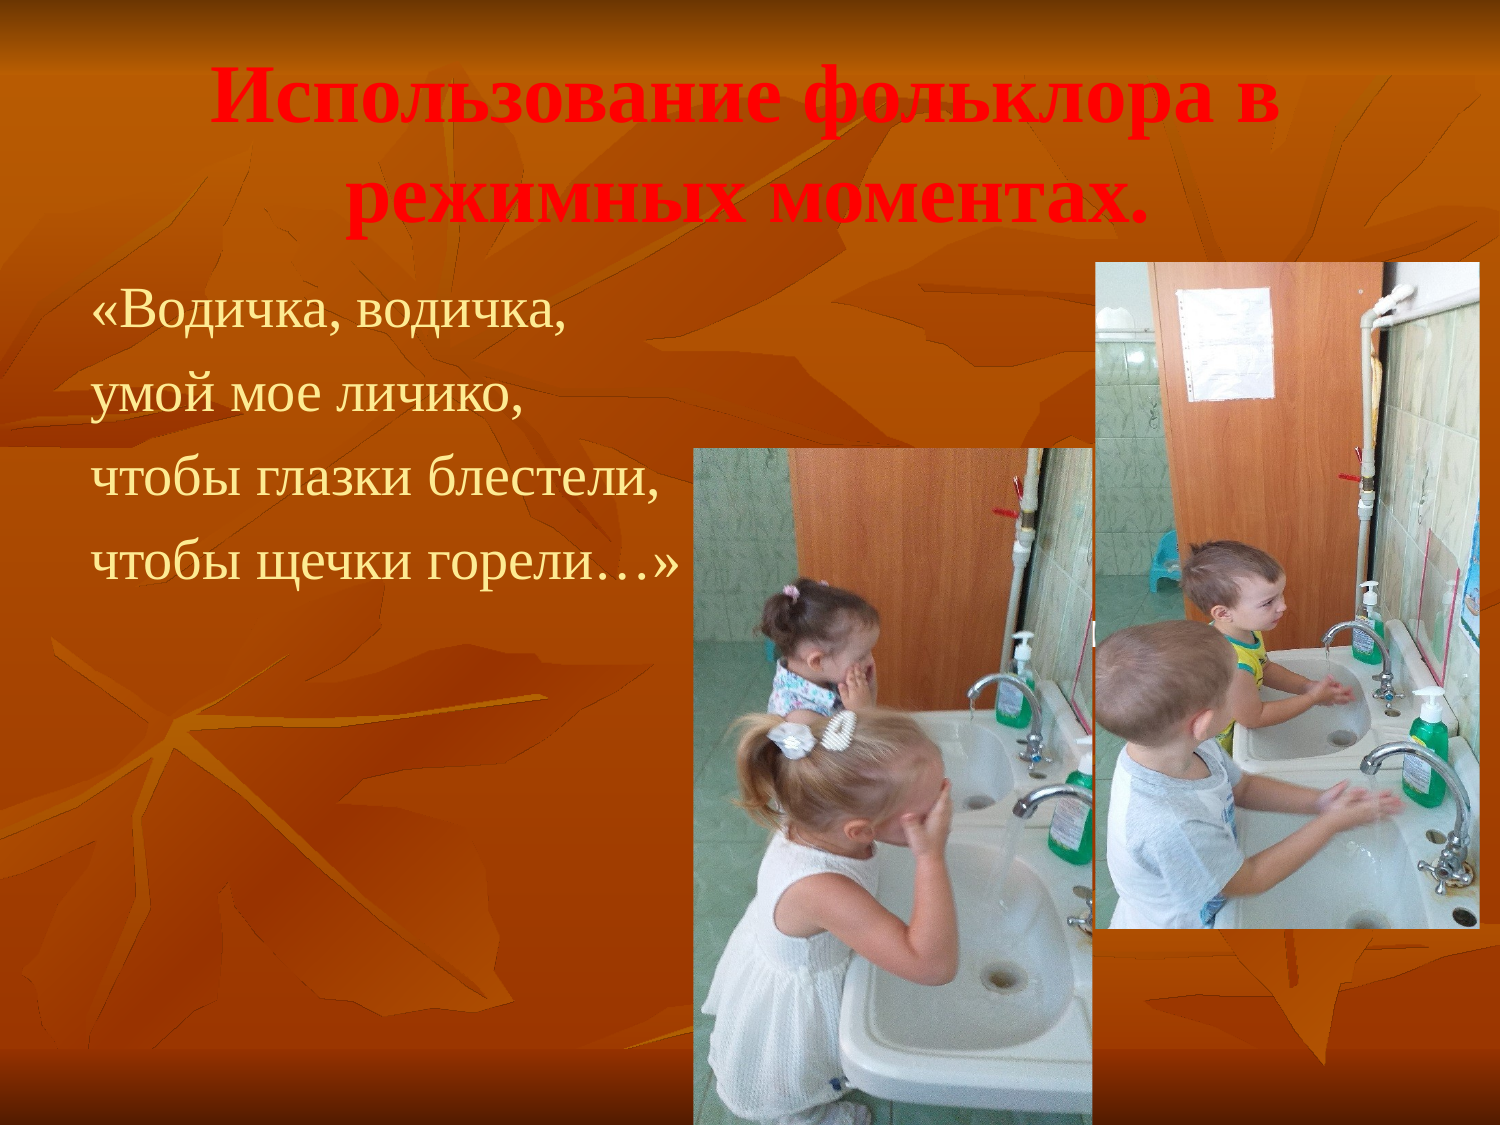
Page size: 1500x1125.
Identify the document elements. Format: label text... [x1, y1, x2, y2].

text_box режимных моментах. «Водичка, водичка, умой мое личико, чтобы глазки блестели, чтобы щечки горели…» [87, 93, 1157, 592]
text_box [1095, 262, 1480, 929]
title Использование фольклора в [208, 37, 1291, 228]
picture [0, 0, 1500, 1125]
text_box [693, 448, 1093, 1125]
